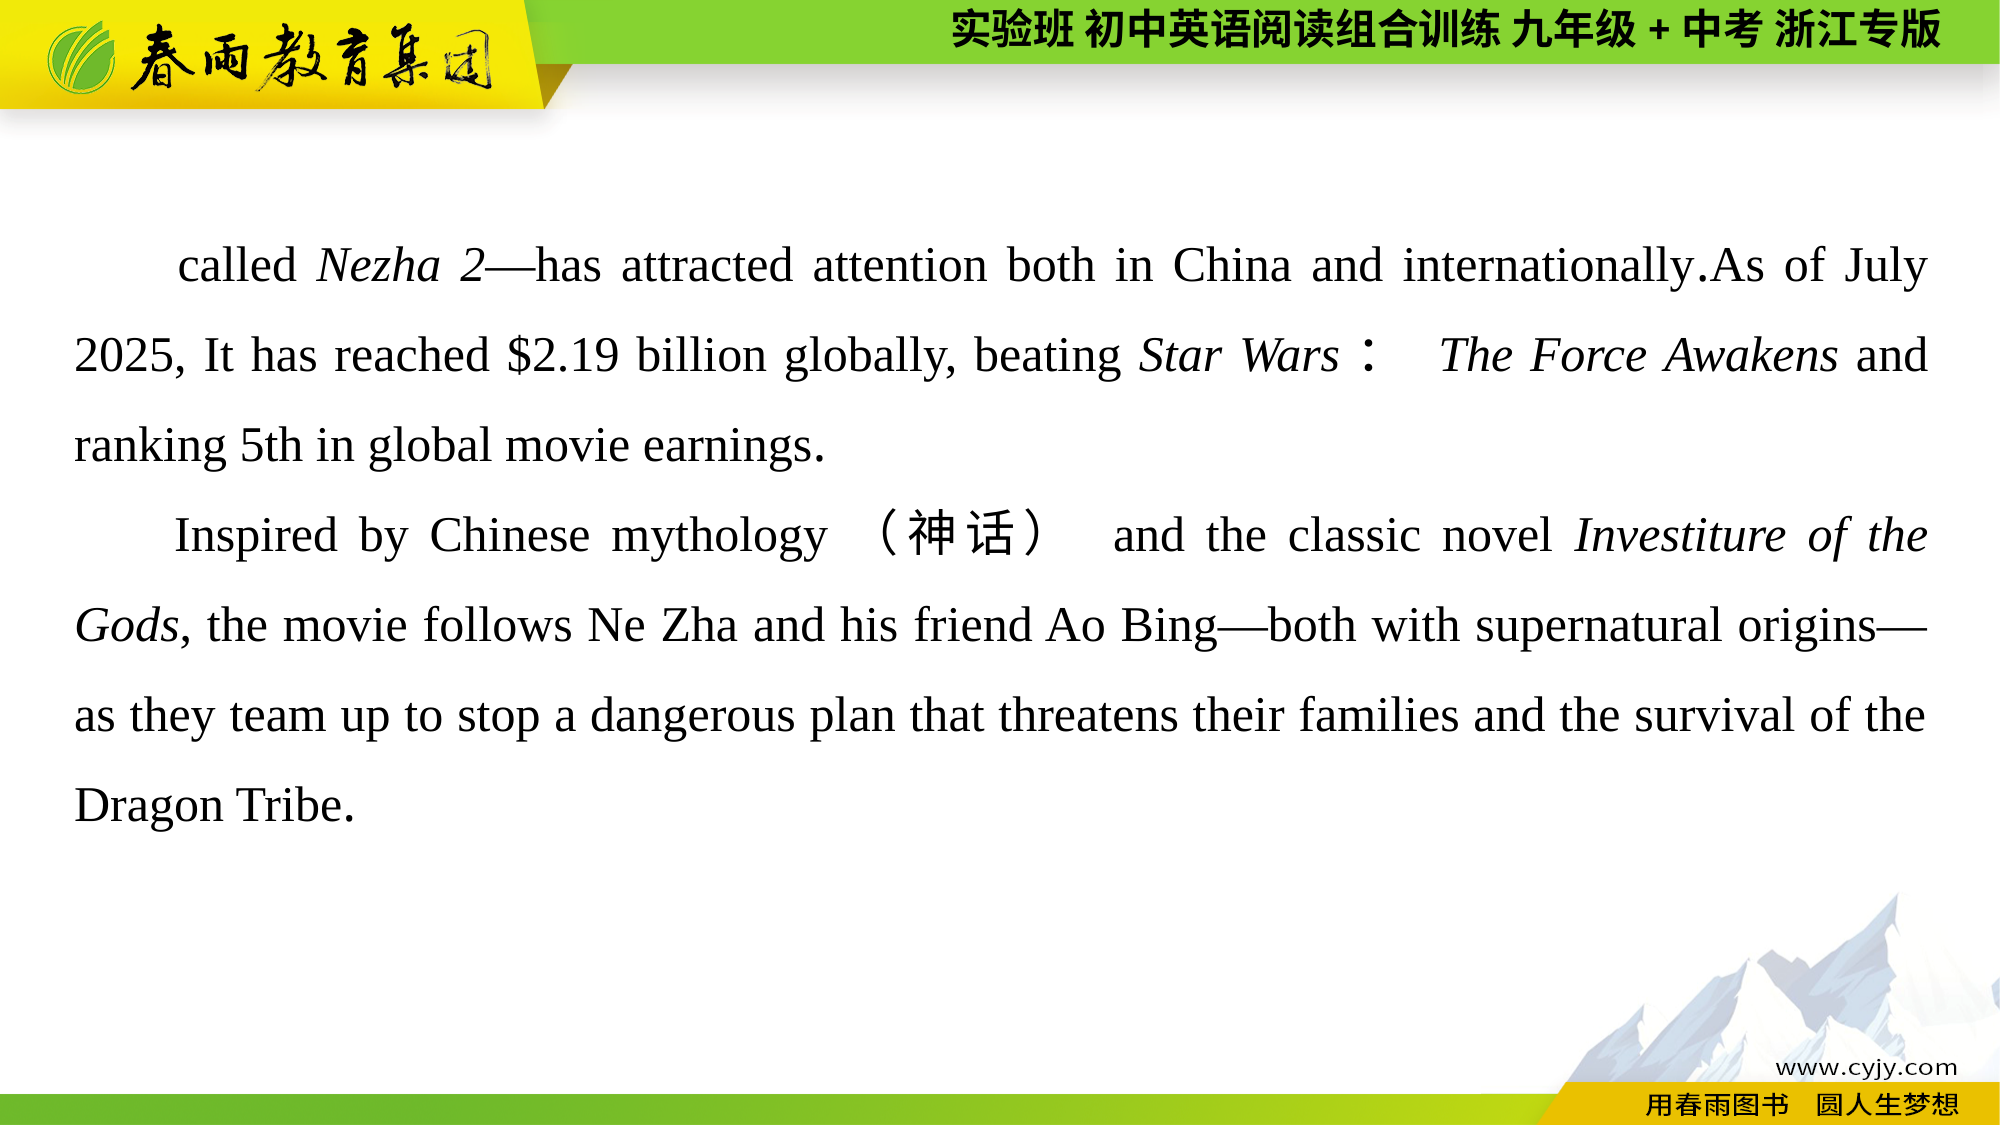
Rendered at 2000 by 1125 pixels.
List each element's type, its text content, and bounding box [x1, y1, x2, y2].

list called Nezha 2—has attracted attention both in China and internationally.As of July 2025, It has reached $2.19 billion globally, beating Star Wars： The Force Awakens and ranking 5th in global movie earnings. Inspired by Chinese mythology（神话） and the classic novel Investiture of the Gods, the movie follows Ne Zha and his friend Ao Bing—both with supernatural origins—as they team up to stop a dangerous plan that threatens their families and the survival of the Dragon Tribe. [59, 194, 1944, 835]
picture [0, 0, 2000, 1125]
